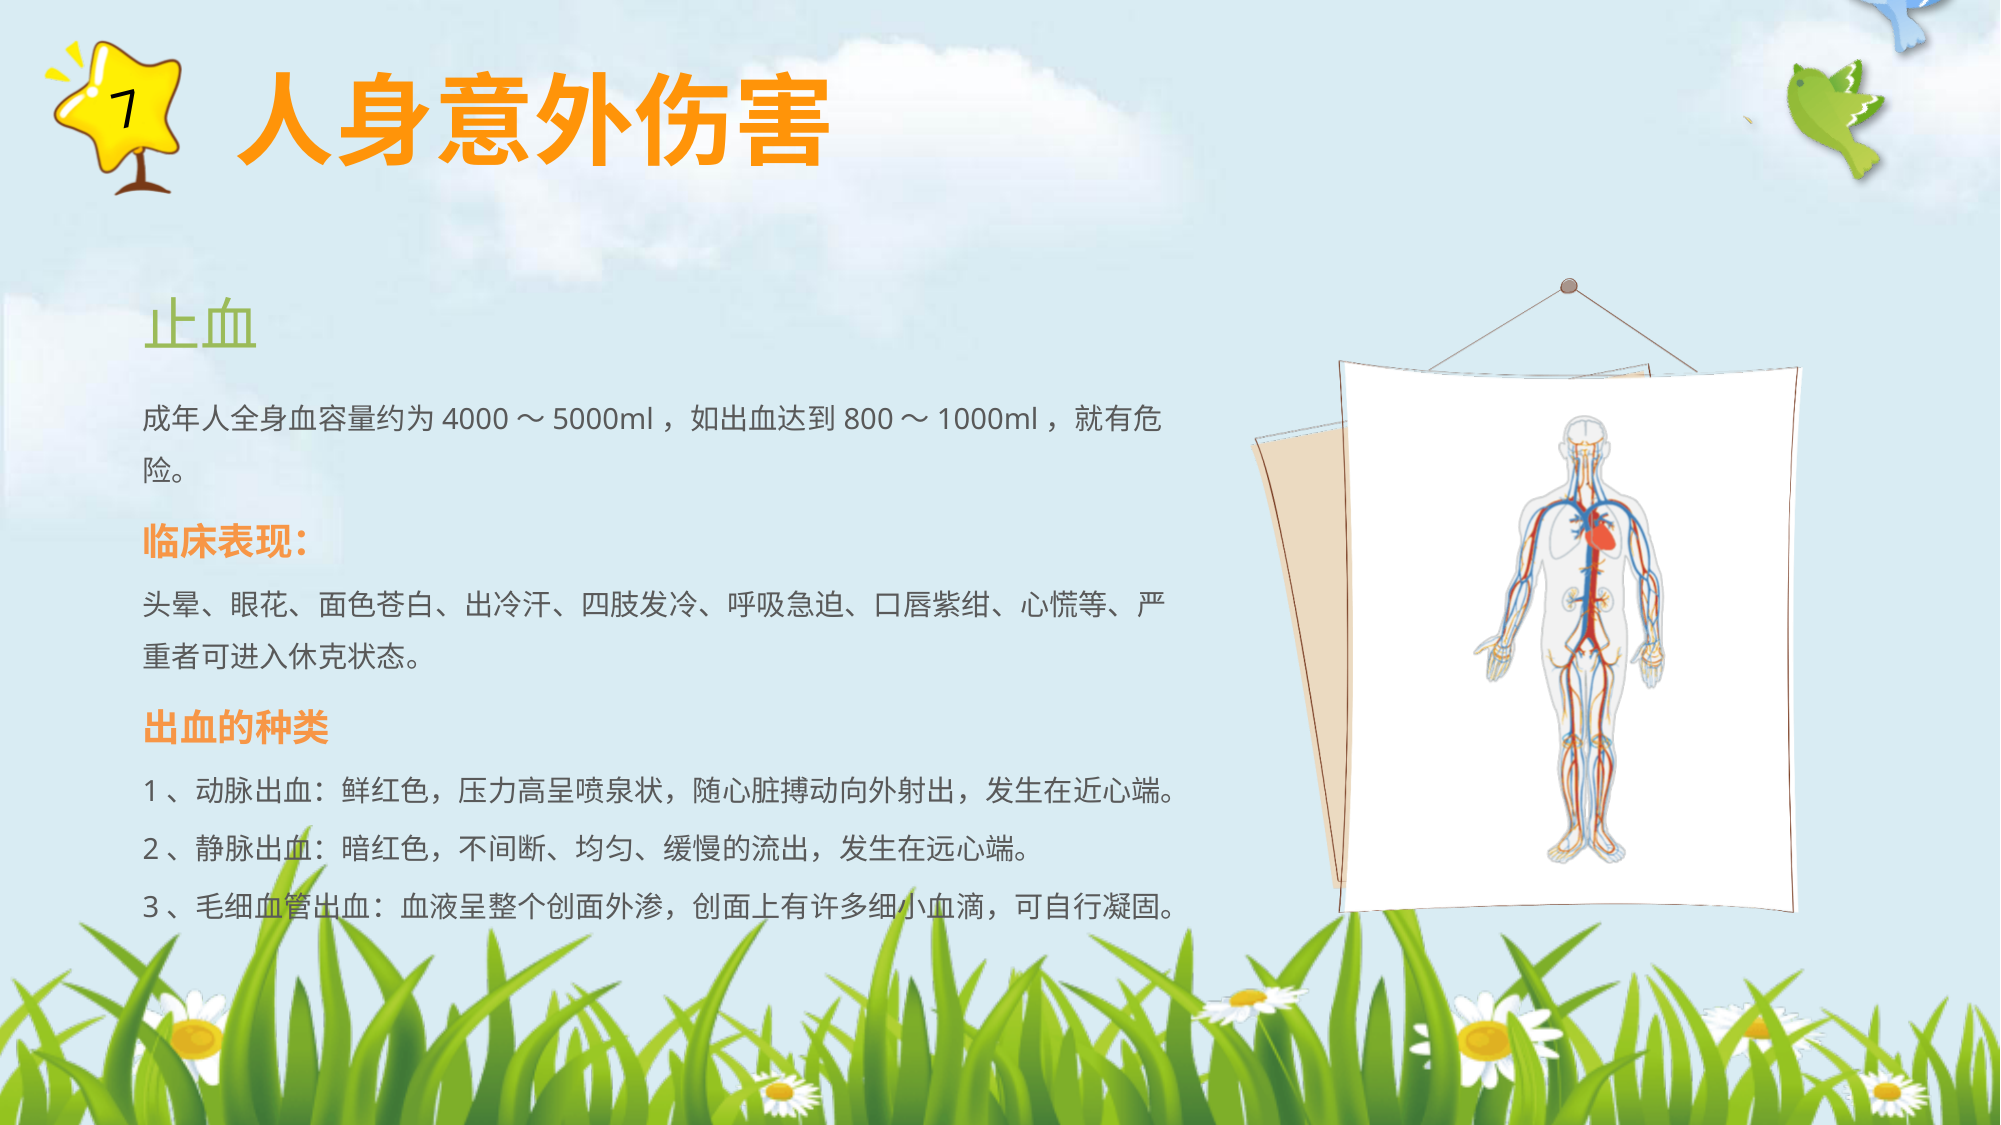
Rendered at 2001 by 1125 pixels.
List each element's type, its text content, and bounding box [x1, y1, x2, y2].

text_box 成年人全身血容量约为4000～5000ml，如出血达到800～1000ml，就有危险。 临床表现： 头晕、眼花、面色苍白、出冷汗、四肢发冷、呼吸急迫、口唇紫绀、心慌等、严重者可进入休克状态。 出血的种类 1、动脉出血：鲜红色，压力高呈喷泉状，随心脏搏动向外射出，发生在近心端。 2、静脉出血：暗红色，不间断、均匀、缓慢的流出，发生在远心端。 3、毛细血管出血：血液呈整个创面外渗，创面上有许多细小血滴，可自行凝固。 [127, 375, 1190, 1048]
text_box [1249, 278, 1803, 913]
picture [0, 0, 2001, 1125]
text_box 止血 [127, 280, 963, 366]
